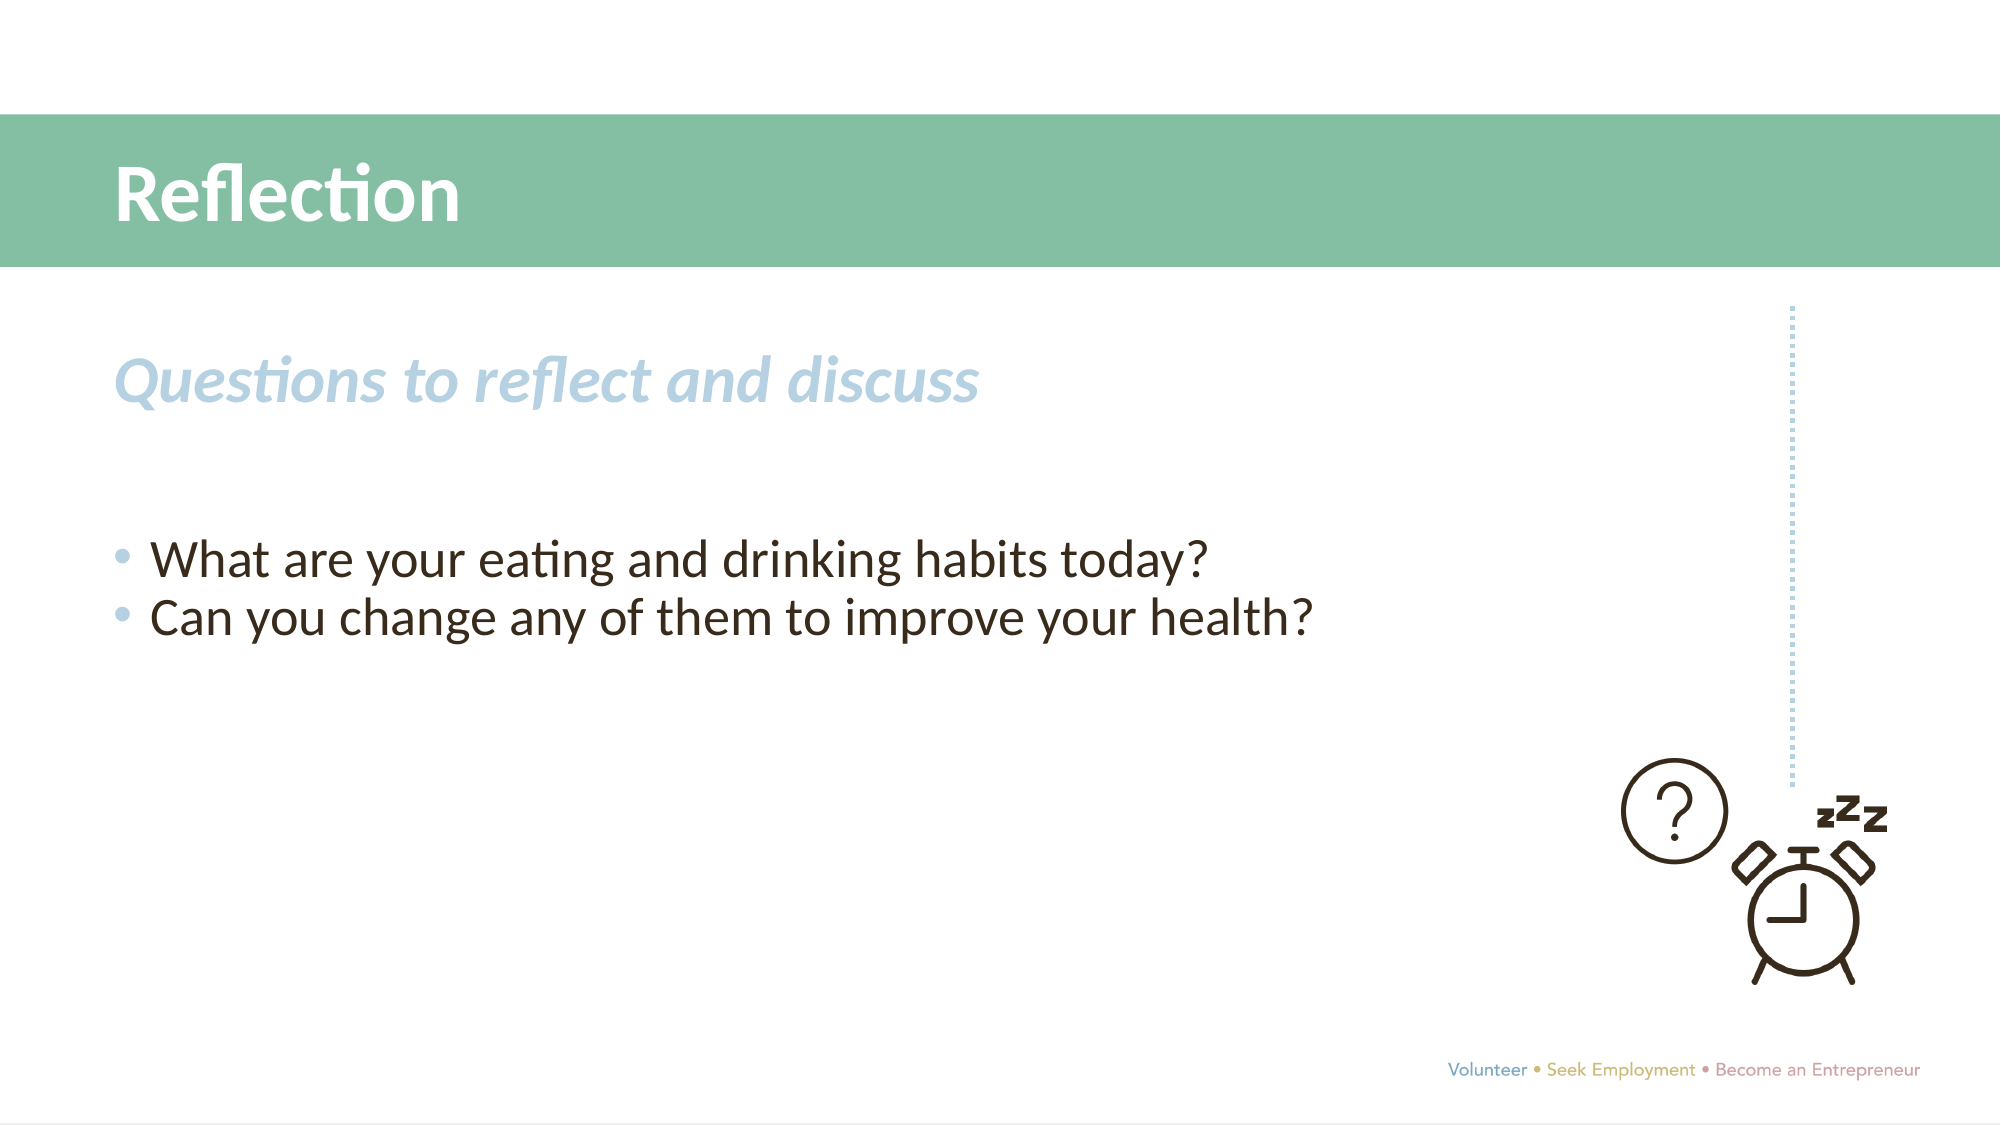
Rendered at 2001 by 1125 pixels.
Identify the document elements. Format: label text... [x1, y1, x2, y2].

text_box [0, 113, 2000, 268]
text_box Questions to reflect and discuss What are your eating and drinking habits today? Can you change any of them to improve your health? [98, 350, 1442, 975]
text_box Reflection [99, 147, 1312, 290]
picture [1608, 745, 1909, 992]
picture [1418, 1046, 1971, 1103]
